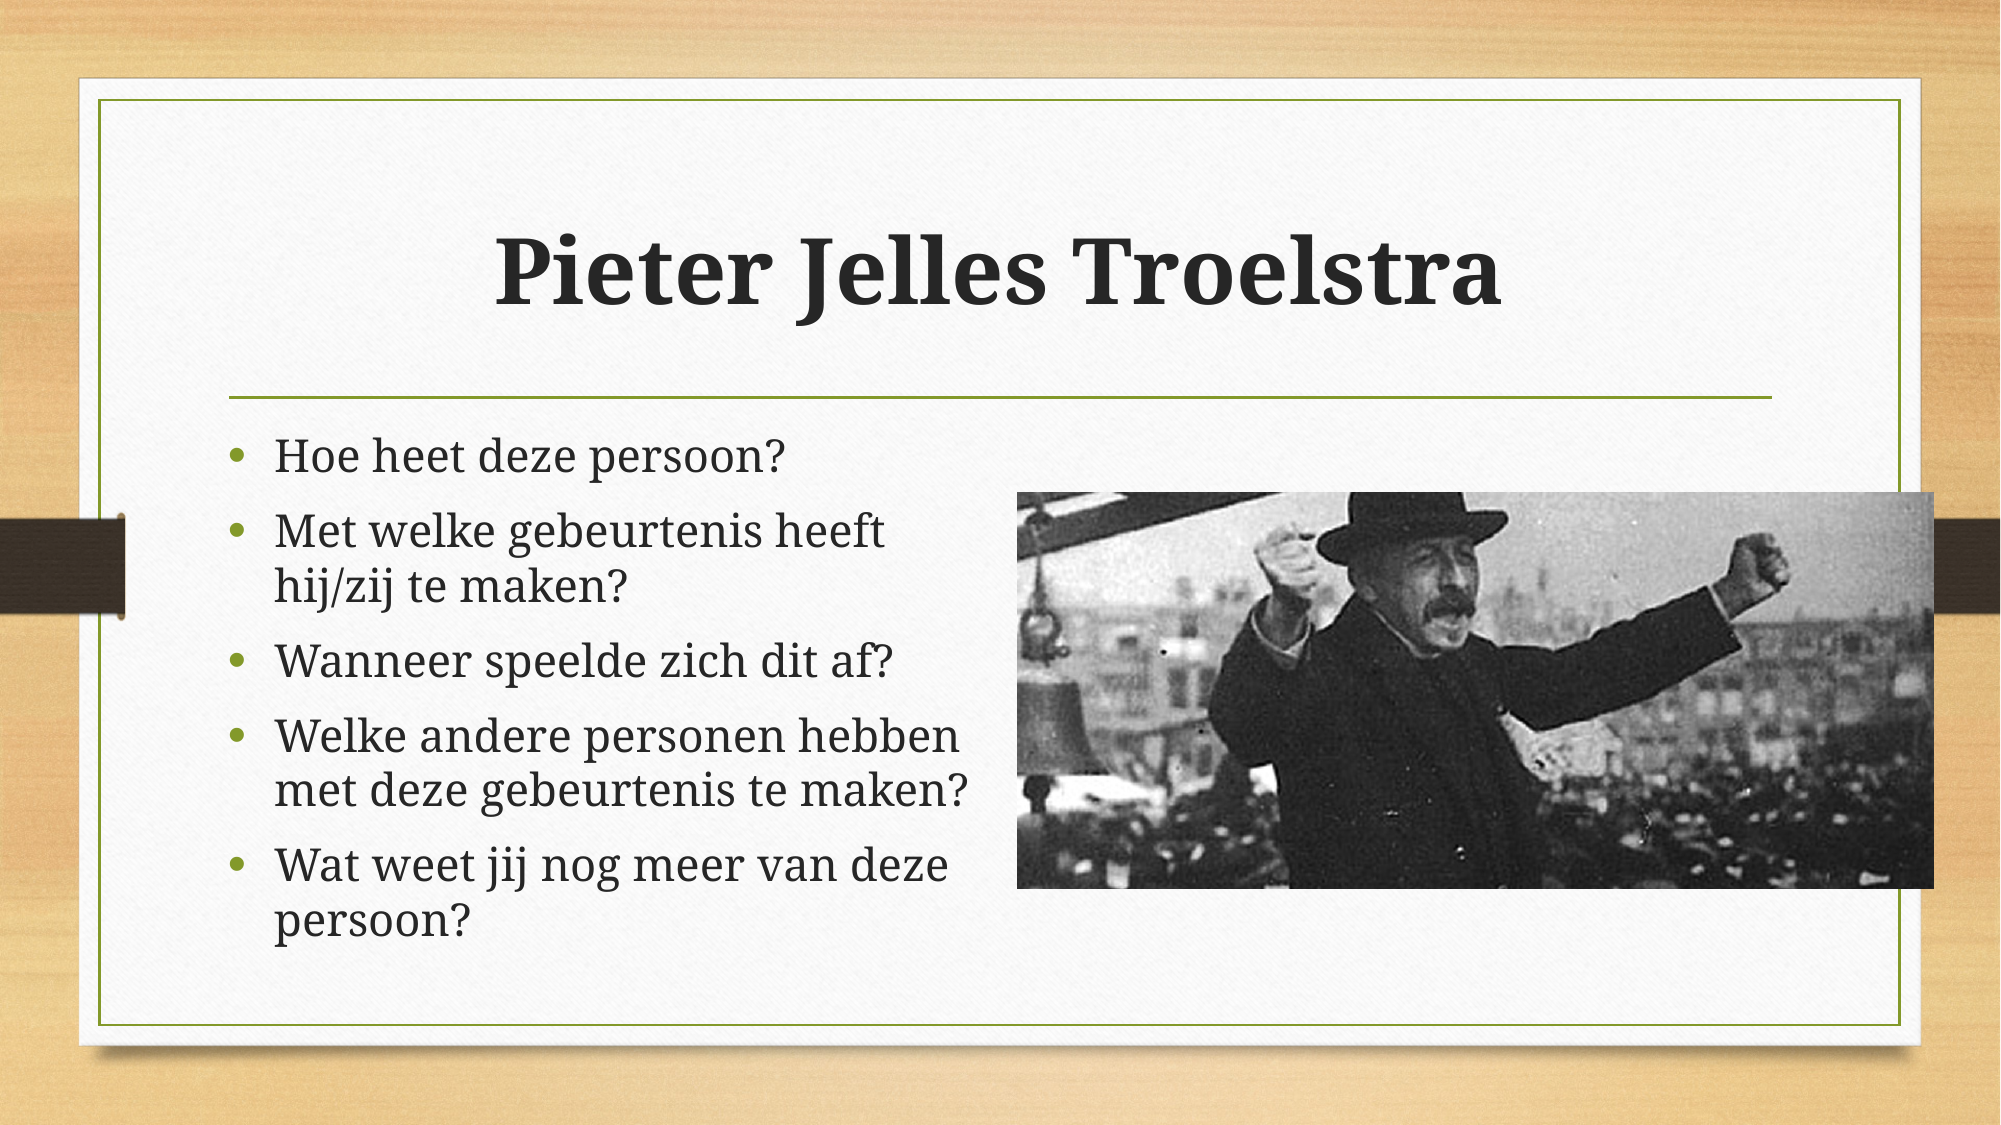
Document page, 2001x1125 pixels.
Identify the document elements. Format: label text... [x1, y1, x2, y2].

picture [0, 0, 2001, 1125]
title Pieter Jelles Troelstra [212, 161, 1788, 375]
list Hoe heet deze persoon? Met welke gebeurtenis heeft hij/zij te maken? Wanneer speelde zich dit af? Welke andere personen hebben met deze gebeurtenis te maken? Wat weet jij nog meer van deze persoon? [213, 420, 987, 963]
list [1017, 491, 1934, 890]
